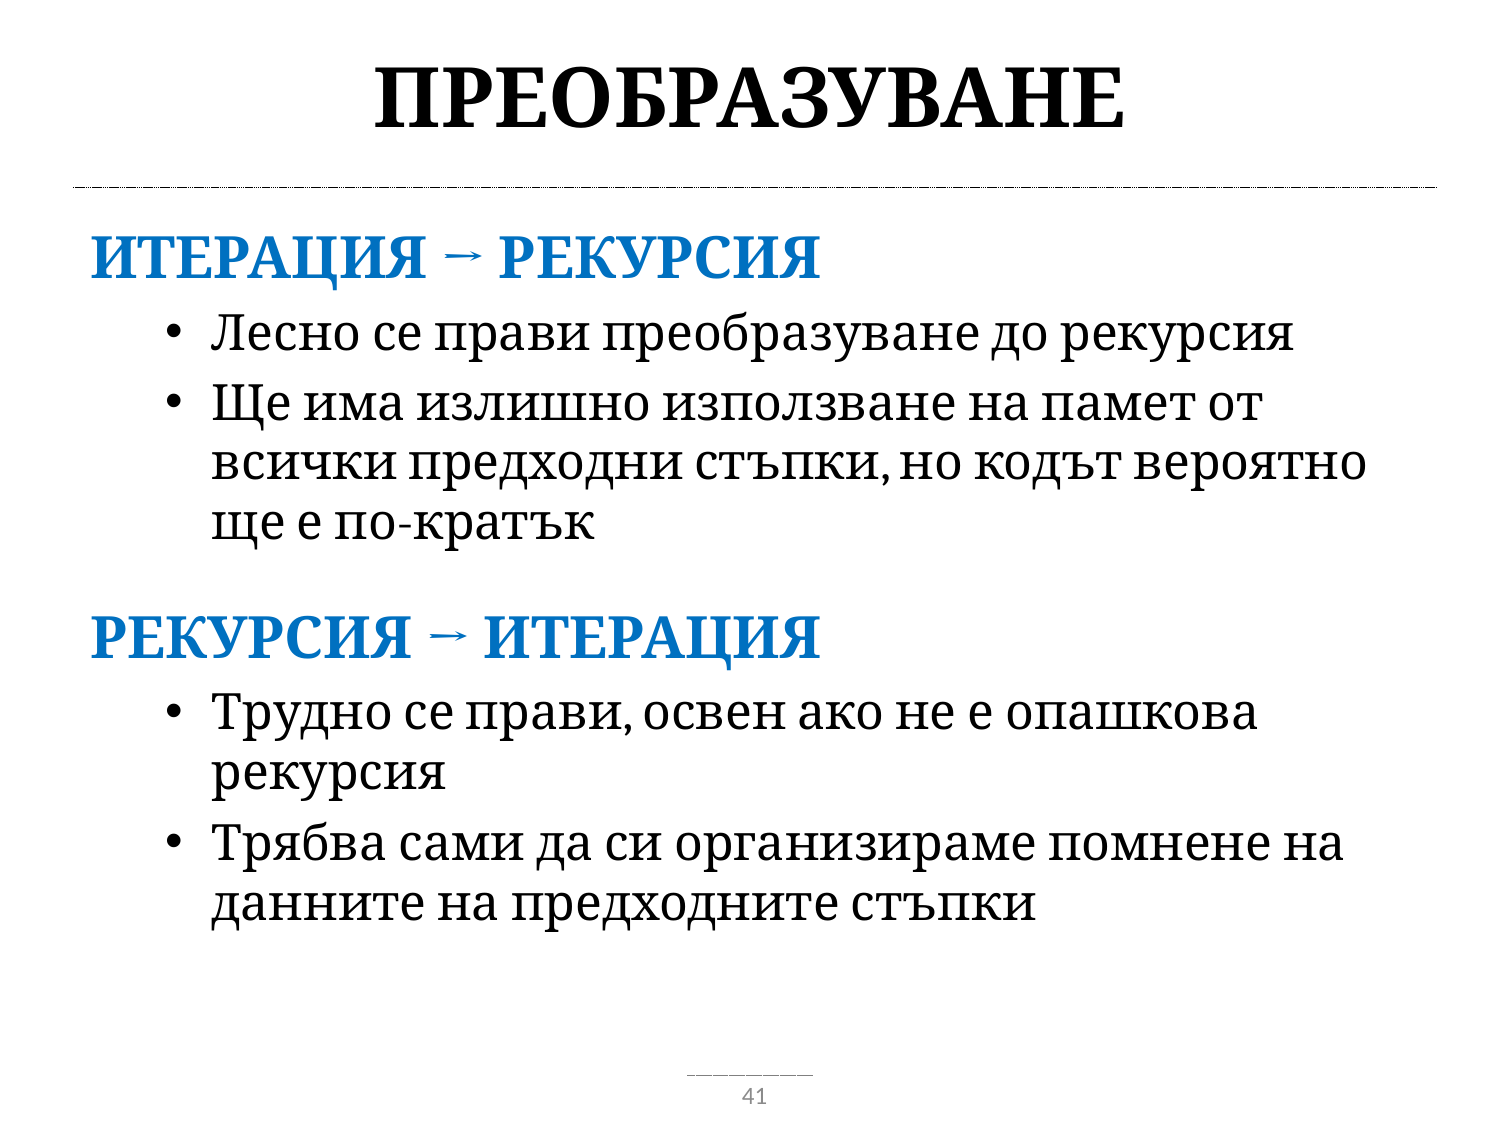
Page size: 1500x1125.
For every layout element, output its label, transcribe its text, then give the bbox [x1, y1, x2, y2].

list Итерация → рекурсия Лесно се прави преобразуване до рекурсия Ще има излишно използване на памет от всички предходни стъпки, но кодът вероятно ще е по-кратък Рекурсия → Итерация Трудно се прави, освен ако не е опашкова рекурсия Трябва сами да си организираме помнене на данните на предходните стъпки [75, 212, 1450, 1063]
title Преобразуване [0, 0, 1500, 188]
slide_number 41 [579, 1065, 930, 1125]
